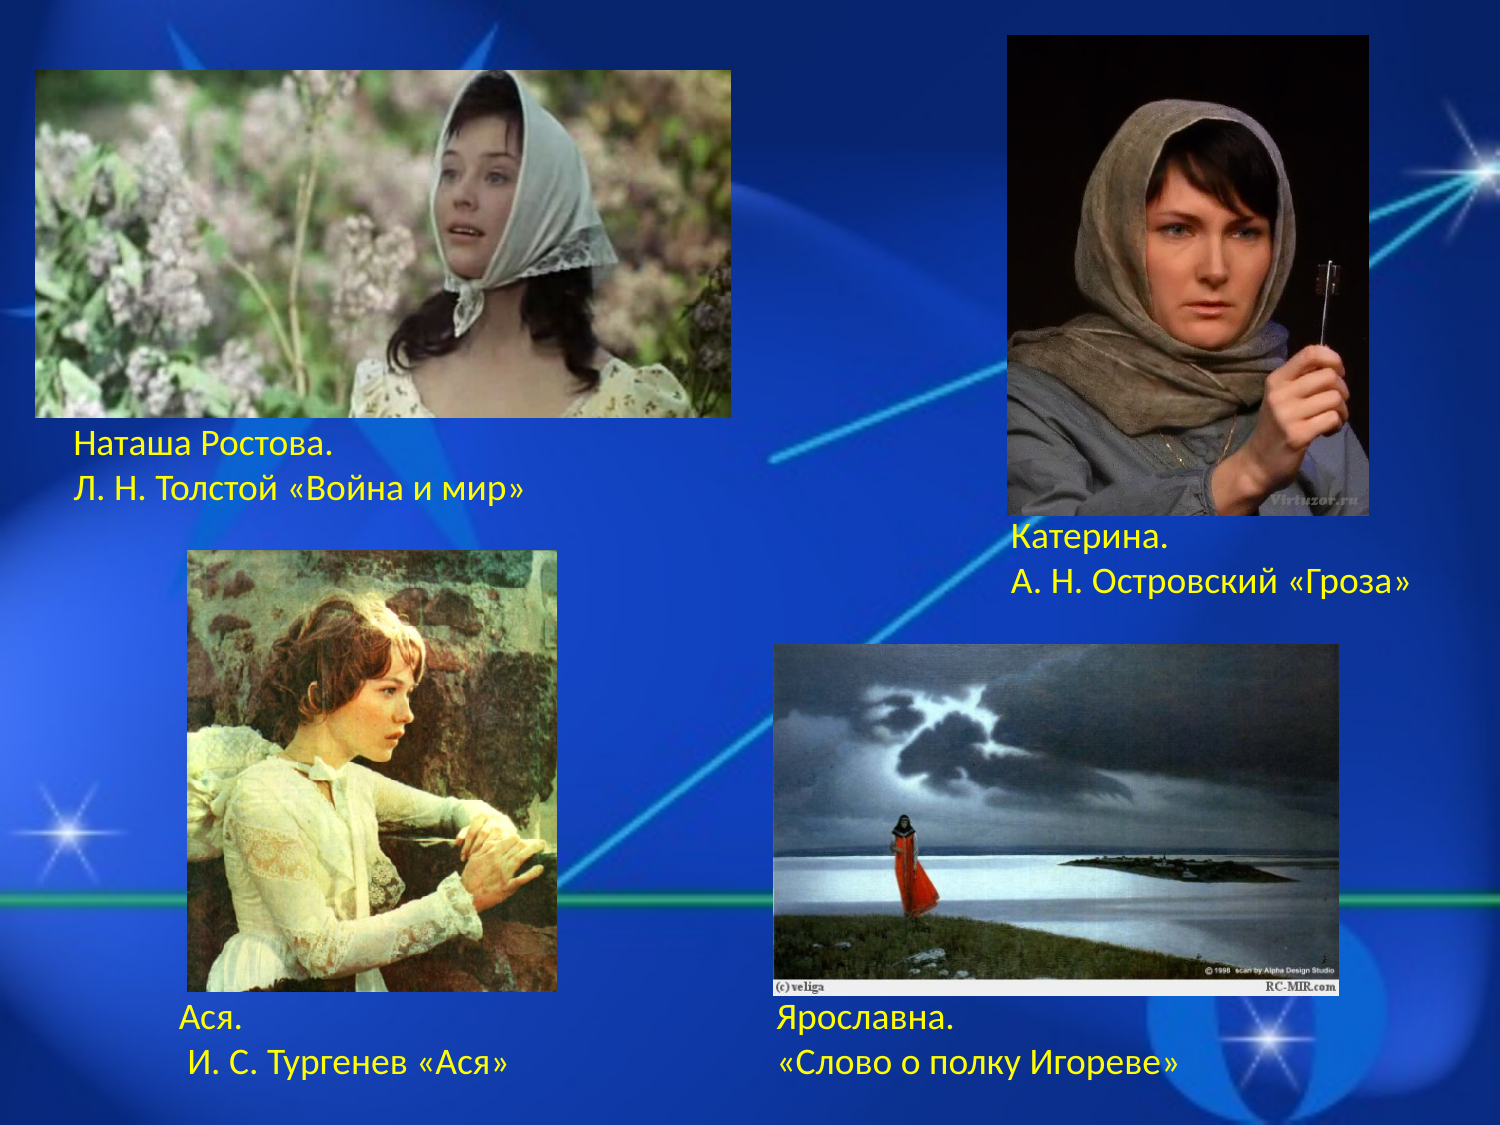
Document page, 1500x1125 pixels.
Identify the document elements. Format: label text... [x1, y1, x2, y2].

text_box Катерина. А. Н. Островский «Гроза» [996, 503, 1442, 609]
picture [0, 0, 1500, 1125]
text_box Наташа Ростова. Л. Н. Толстой «Война и мир» [58, 427, 657, 515]
text_box Ярославна. «Слово о полку Игореве» [761, 984, 1407, 1090]
text_box Ася. И. С. Тургенев «Ася» [163, 984, 633, 1090]
